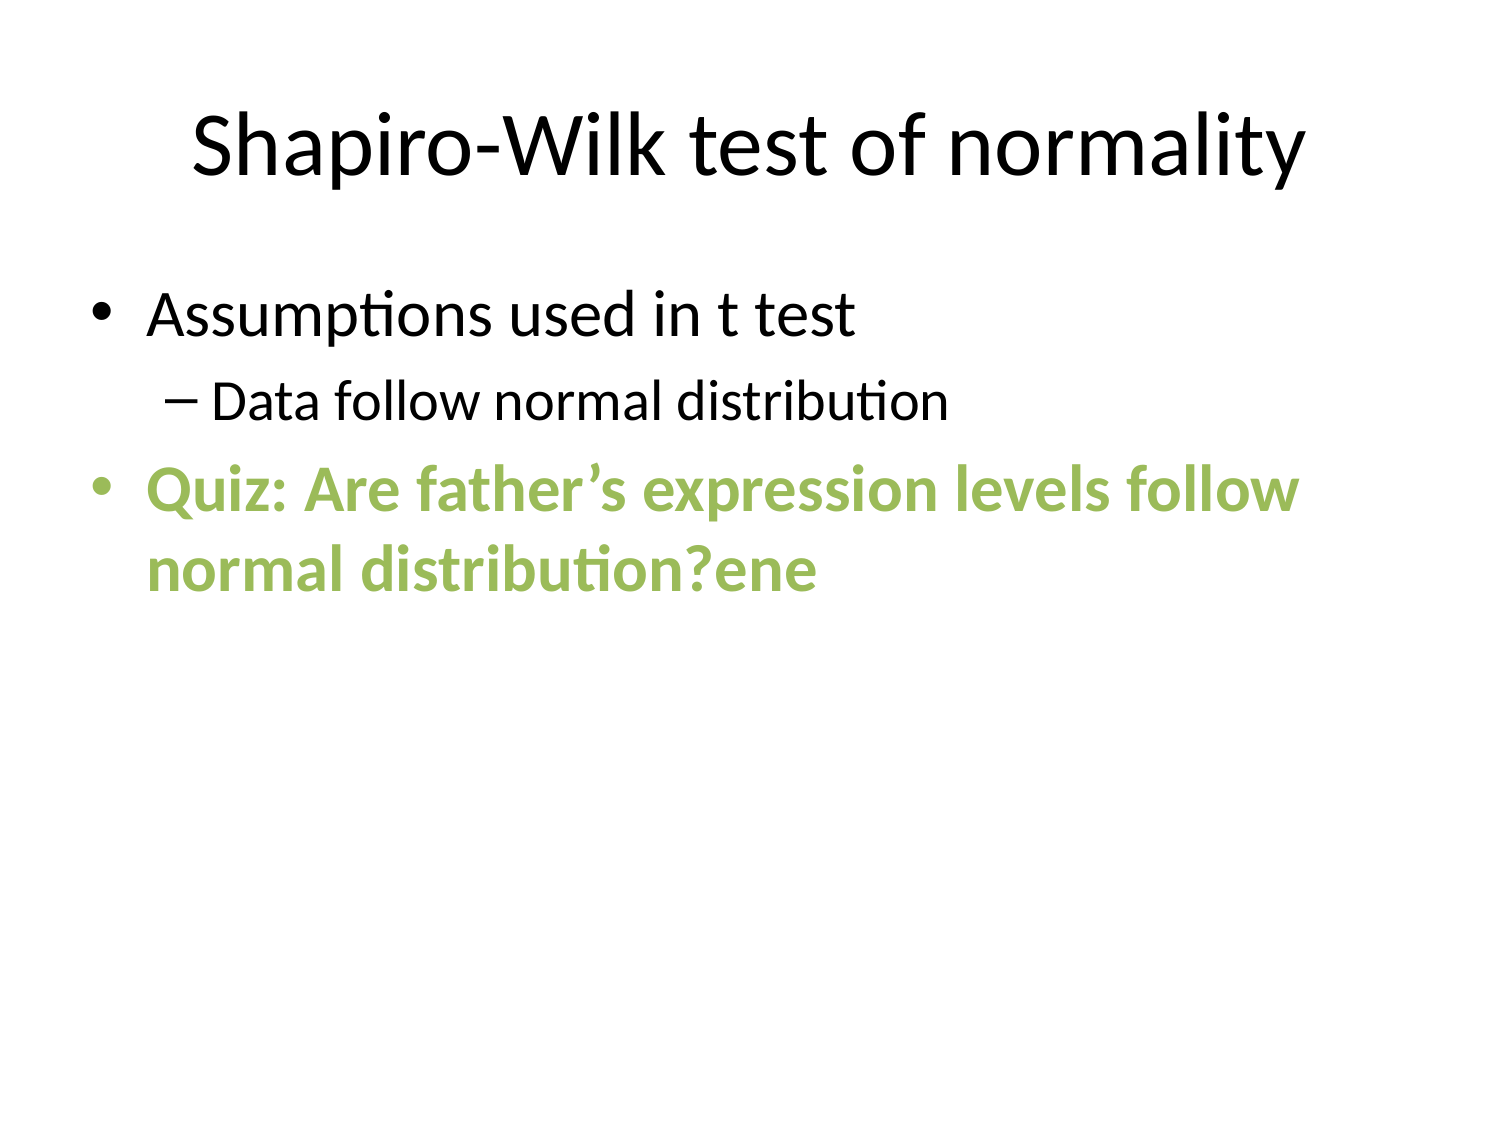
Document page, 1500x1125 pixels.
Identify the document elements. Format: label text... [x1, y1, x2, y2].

title Shapiro-Wilk test of normality [75, 45, 1425, 233]
list Assumptions used in t test Data follow normal distribution Quiz: Are father’s expression levels follow normal distribution?ene [75, 262, 1425, 1005]
